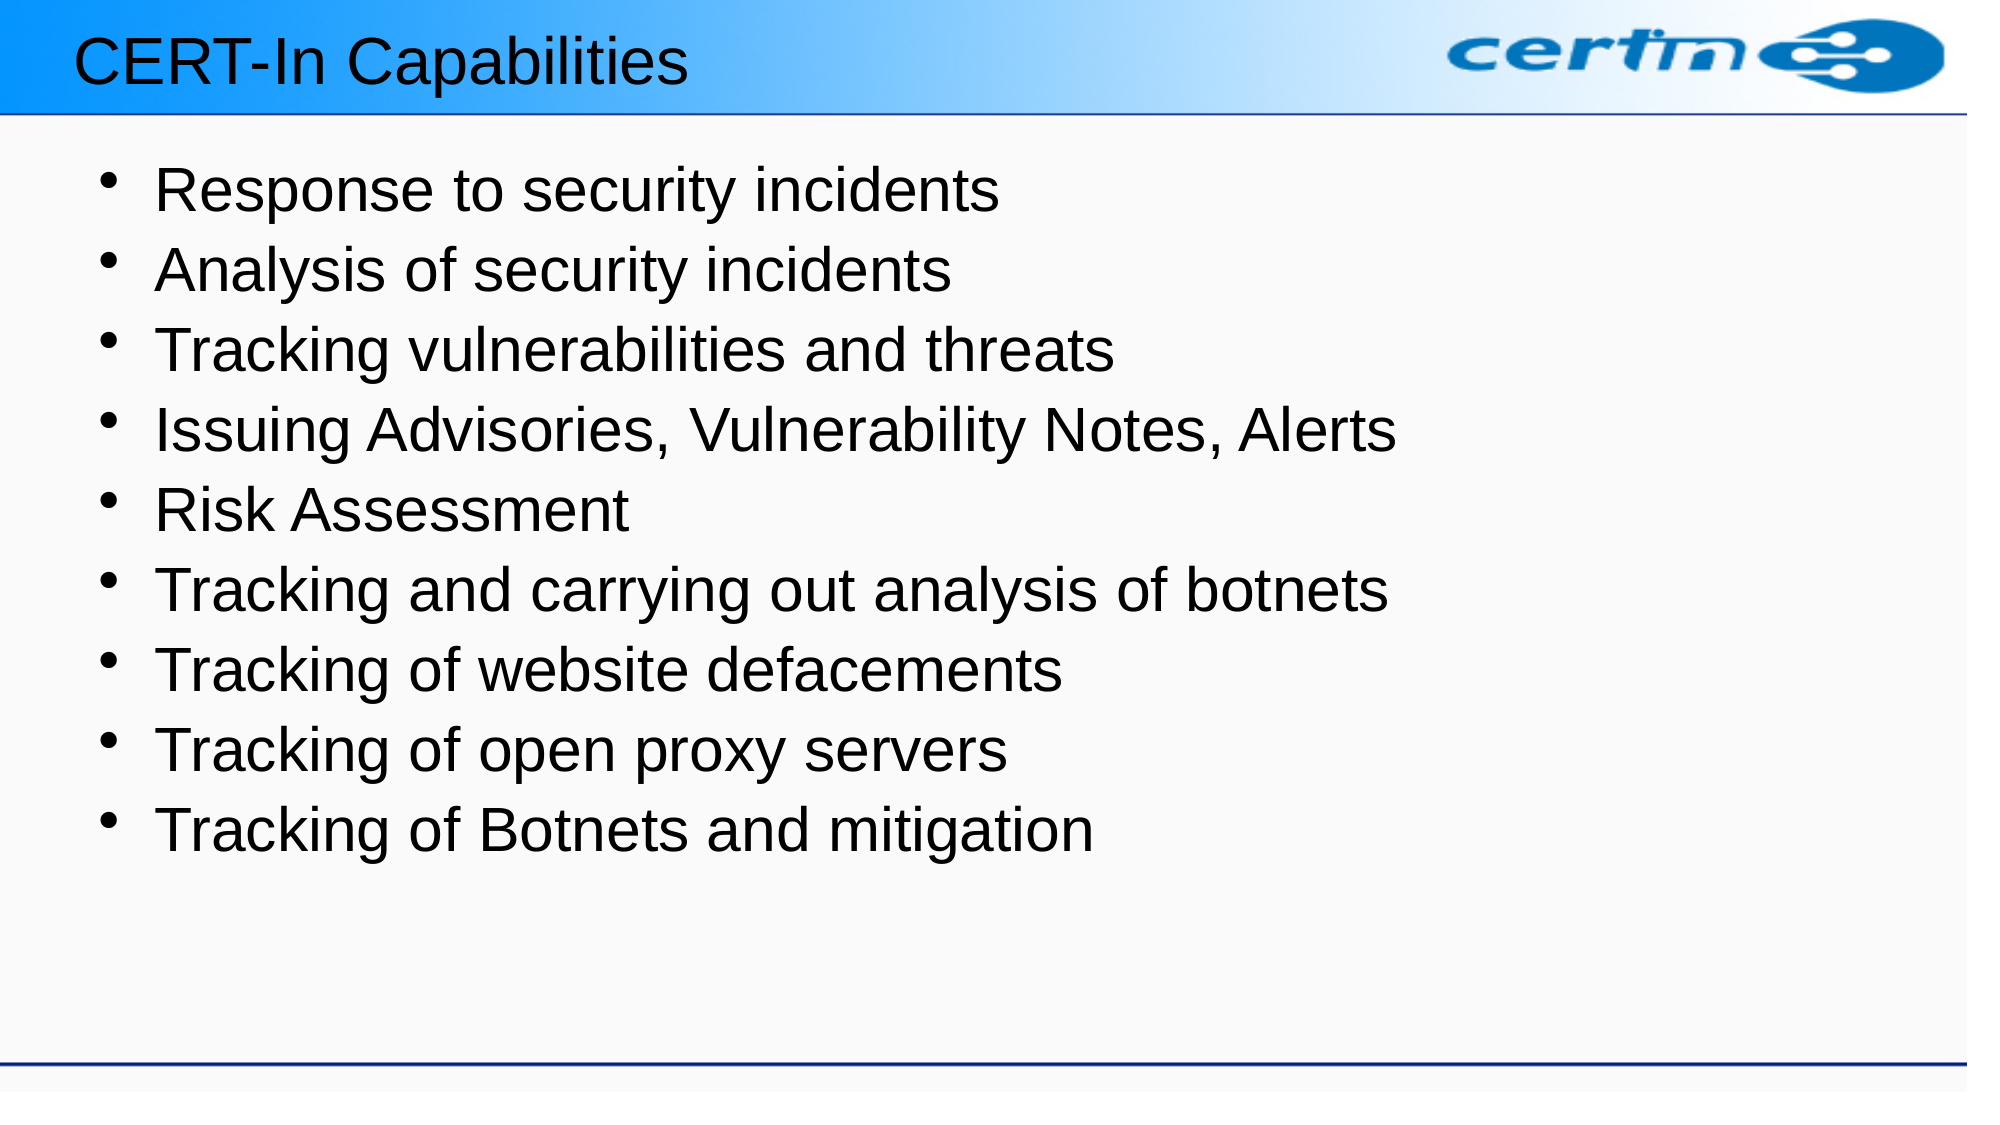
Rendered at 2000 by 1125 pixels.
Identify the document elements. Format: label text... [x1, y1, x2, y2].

list Response to security incidents Analysis of security incidents Tracking vulnerabilities and threats Issuing Advisories, Vulnerability Notes, Alerts Risk Assessment Tracking and carrying out analysis of botnets Tracking of website defacements Tracking of open proxy servers Tracking of Botnets and mitigation [83, 149, 1884, 1026]
title CERT-In Capabilities [58, 14, 1859, 103]
picture [0, 0, 1967, 1092]
